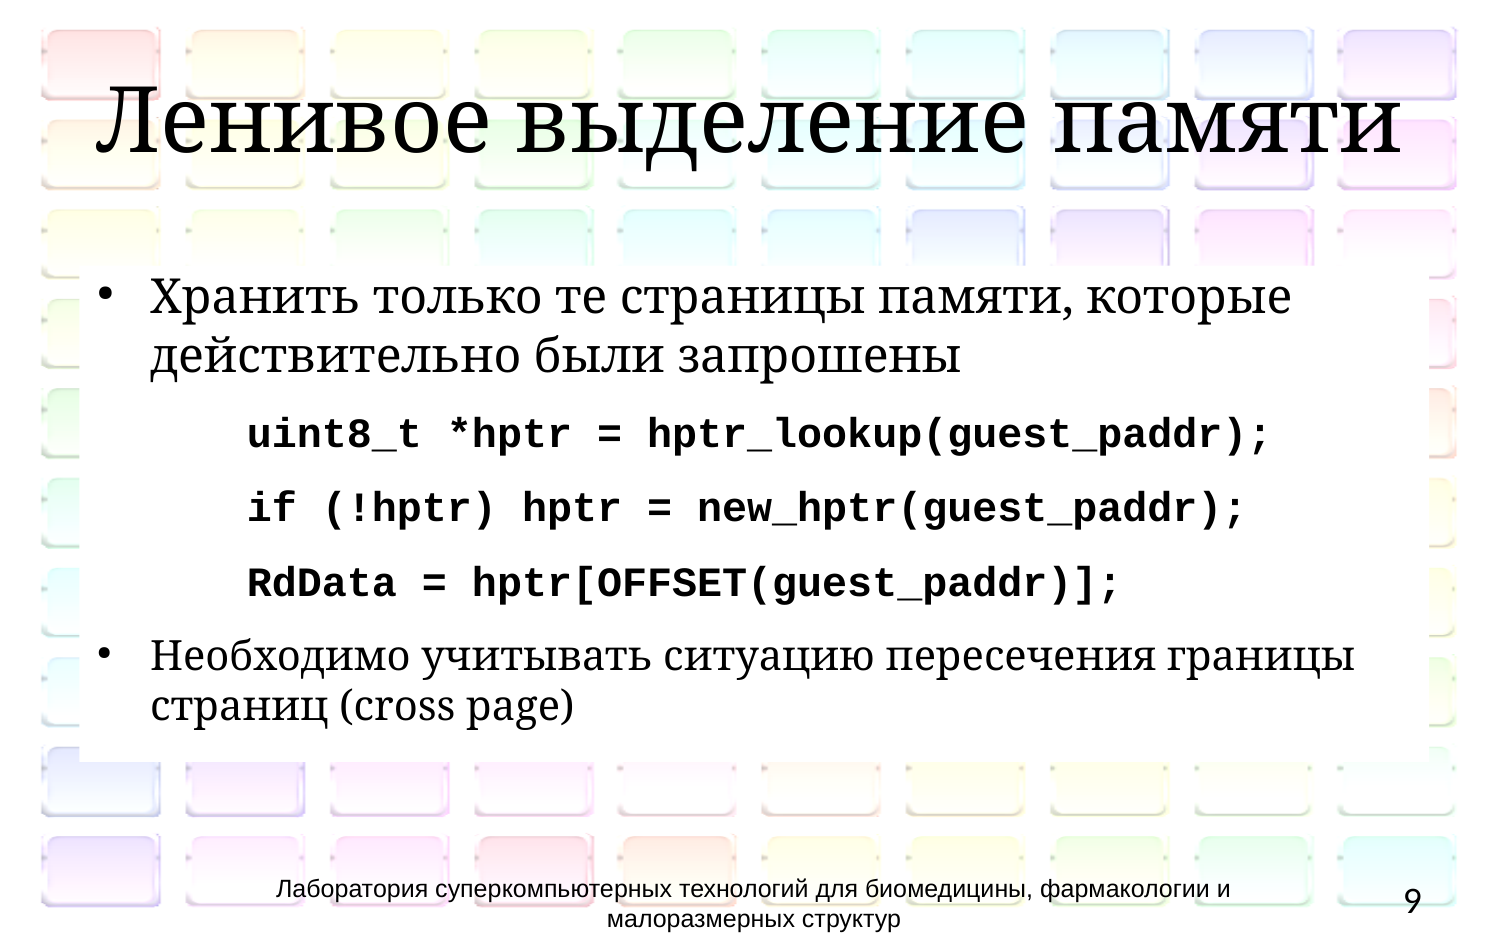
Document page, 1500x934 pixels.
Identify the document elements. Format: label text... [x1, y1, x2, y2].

text_box 9 [1387, 868, 1473, 918]
text_box Лаборатория суперкомпьютерных технологий для биомедицины, фармакологии и малоразмерных структур [171, 864, 1338, 915]
list Хранить только те страницы памяти, которые действительно были запрошены uint8_t *hptr = hptr_lookup(guest_paddr); if (!hptr) hptr = new_hptr(guest_paddr); RdData = hptr[OFFSET(guest_paddr)]; Необходимо учитывать ситуацию пересечения границы страниц (cross page) [79, 265, 1430, 762]
title Ленивое выделение памяти [75, 37, 1425, 195]
picture [0, 0, 1500, 934]
